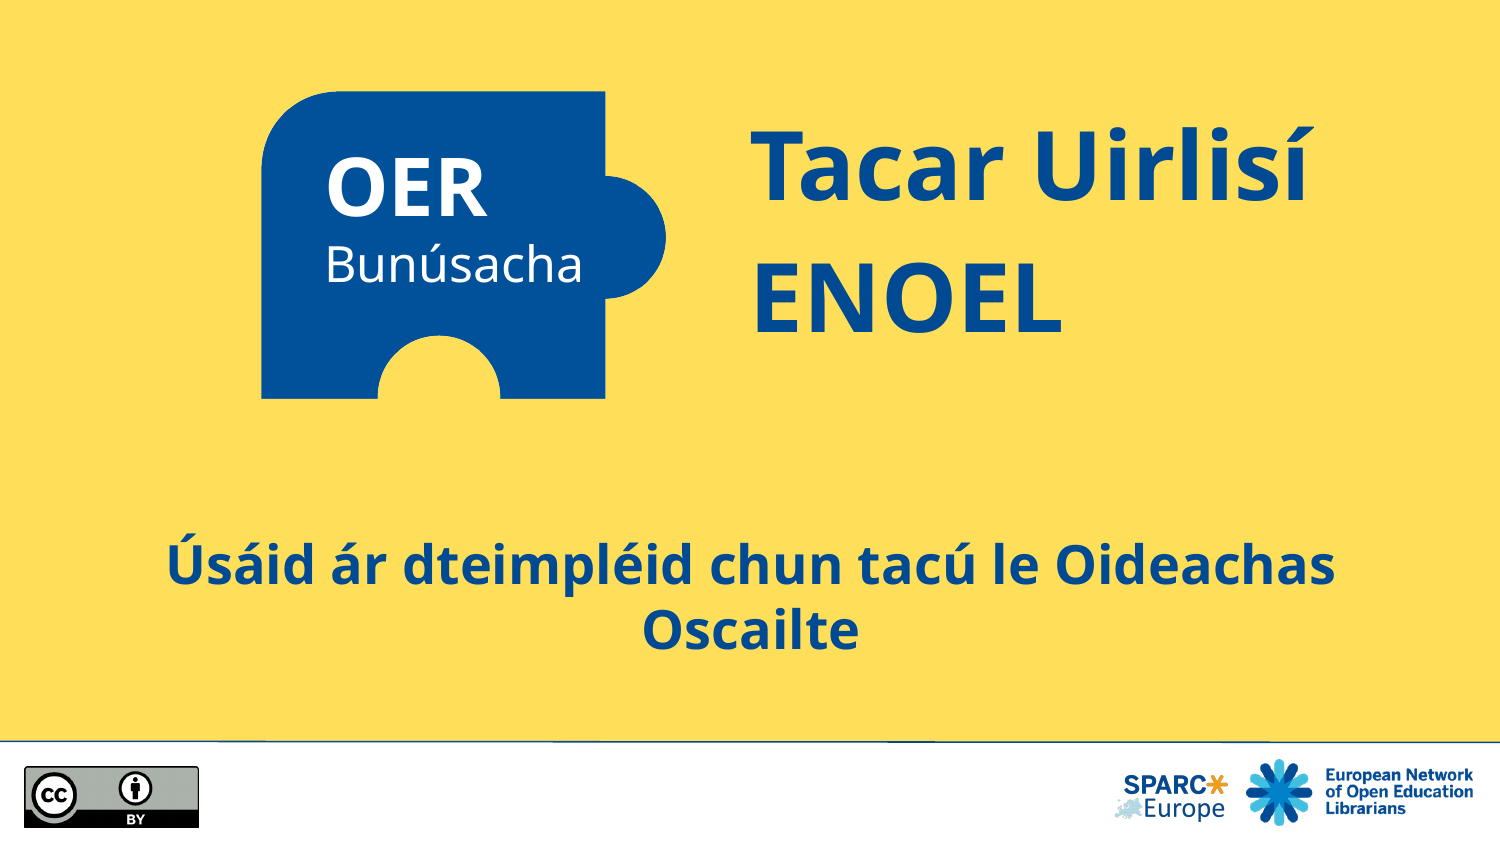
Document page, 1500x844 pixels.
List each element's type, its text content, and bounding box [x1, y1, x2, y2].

text_box OER Bunúsacha [671, 116, 925, 311]
picture [1246, 759, 1473, 826]
picture [24, 765, 199, 828]
picture [261, 91, 666, 399]
text_box Úsáid ár dteimpléid chun tacú le Oideachas Oscailte [63, 515, 1440, 676]
text_box [0, 750, 1500, 844]
text_box Tacar Uirlisí ENOEL [734, 72, 1386, 367]
picture [1114, 757, 1232, 824]
